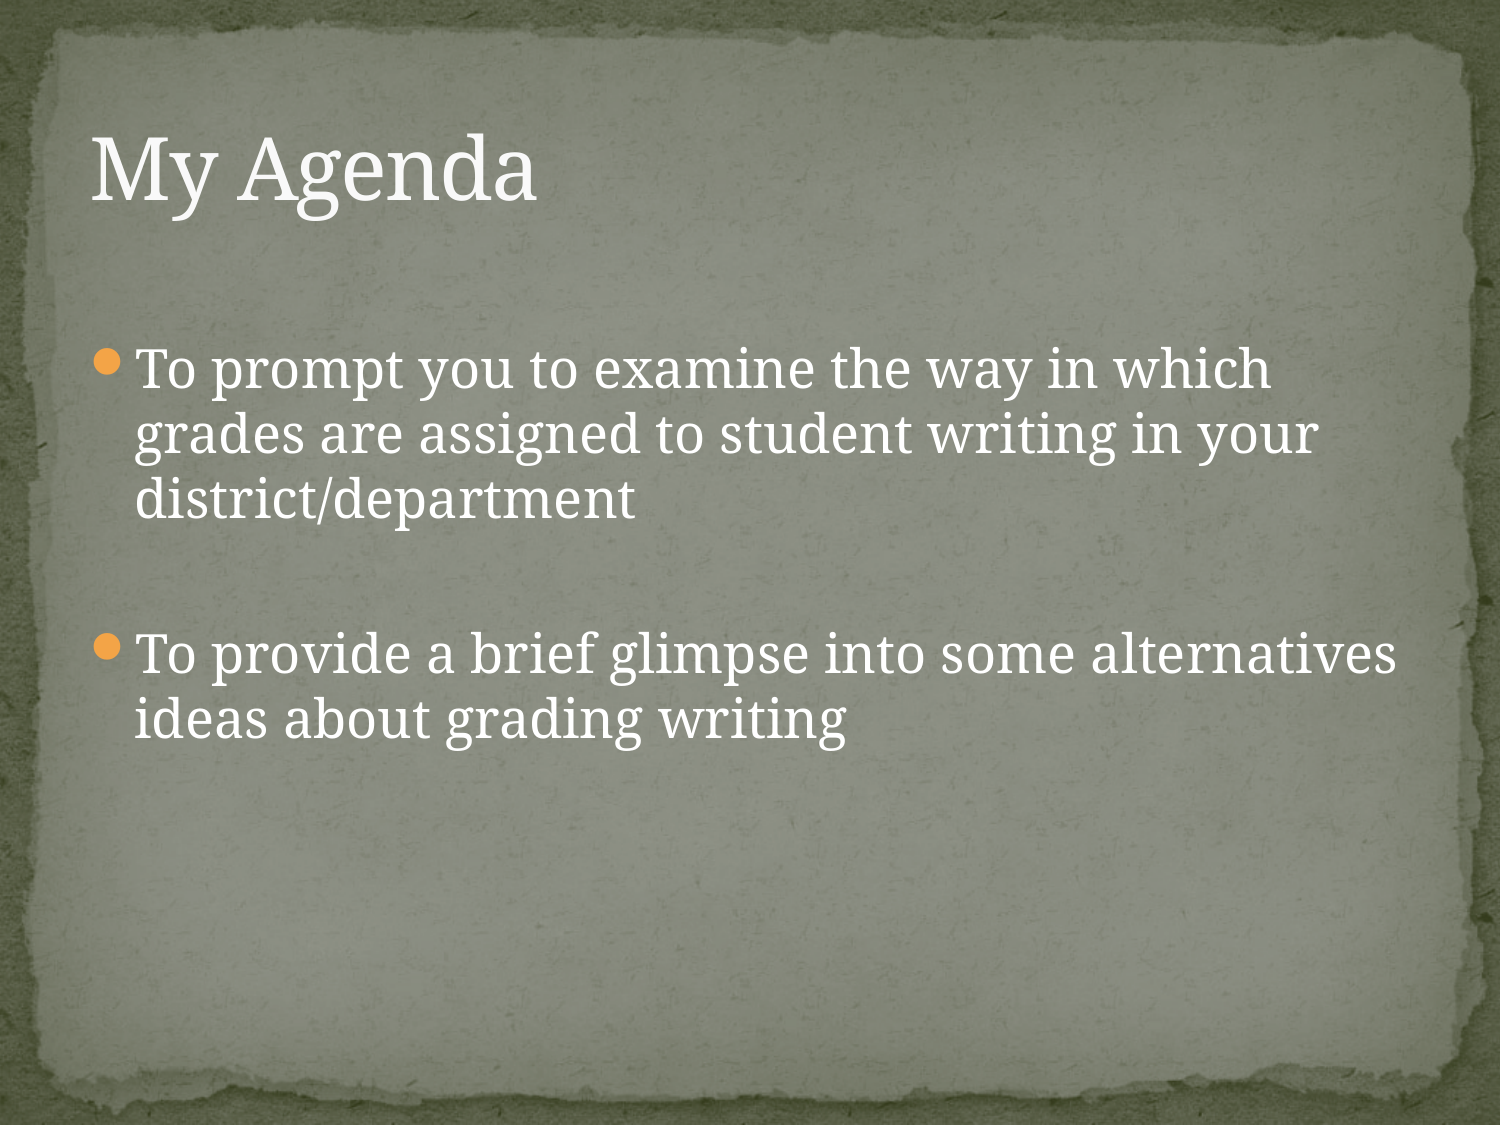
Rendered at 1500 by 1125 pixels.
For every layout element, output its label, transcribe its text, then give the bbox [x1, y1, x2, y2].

list To prompt you to examine the way in which grades are assigned to student writing in your district/department To provide a brief glimpse into some alternatives ideas about grading writing [75, 249, 1425, 1000]
title My Agenda [74, 24, 1425, 225]
